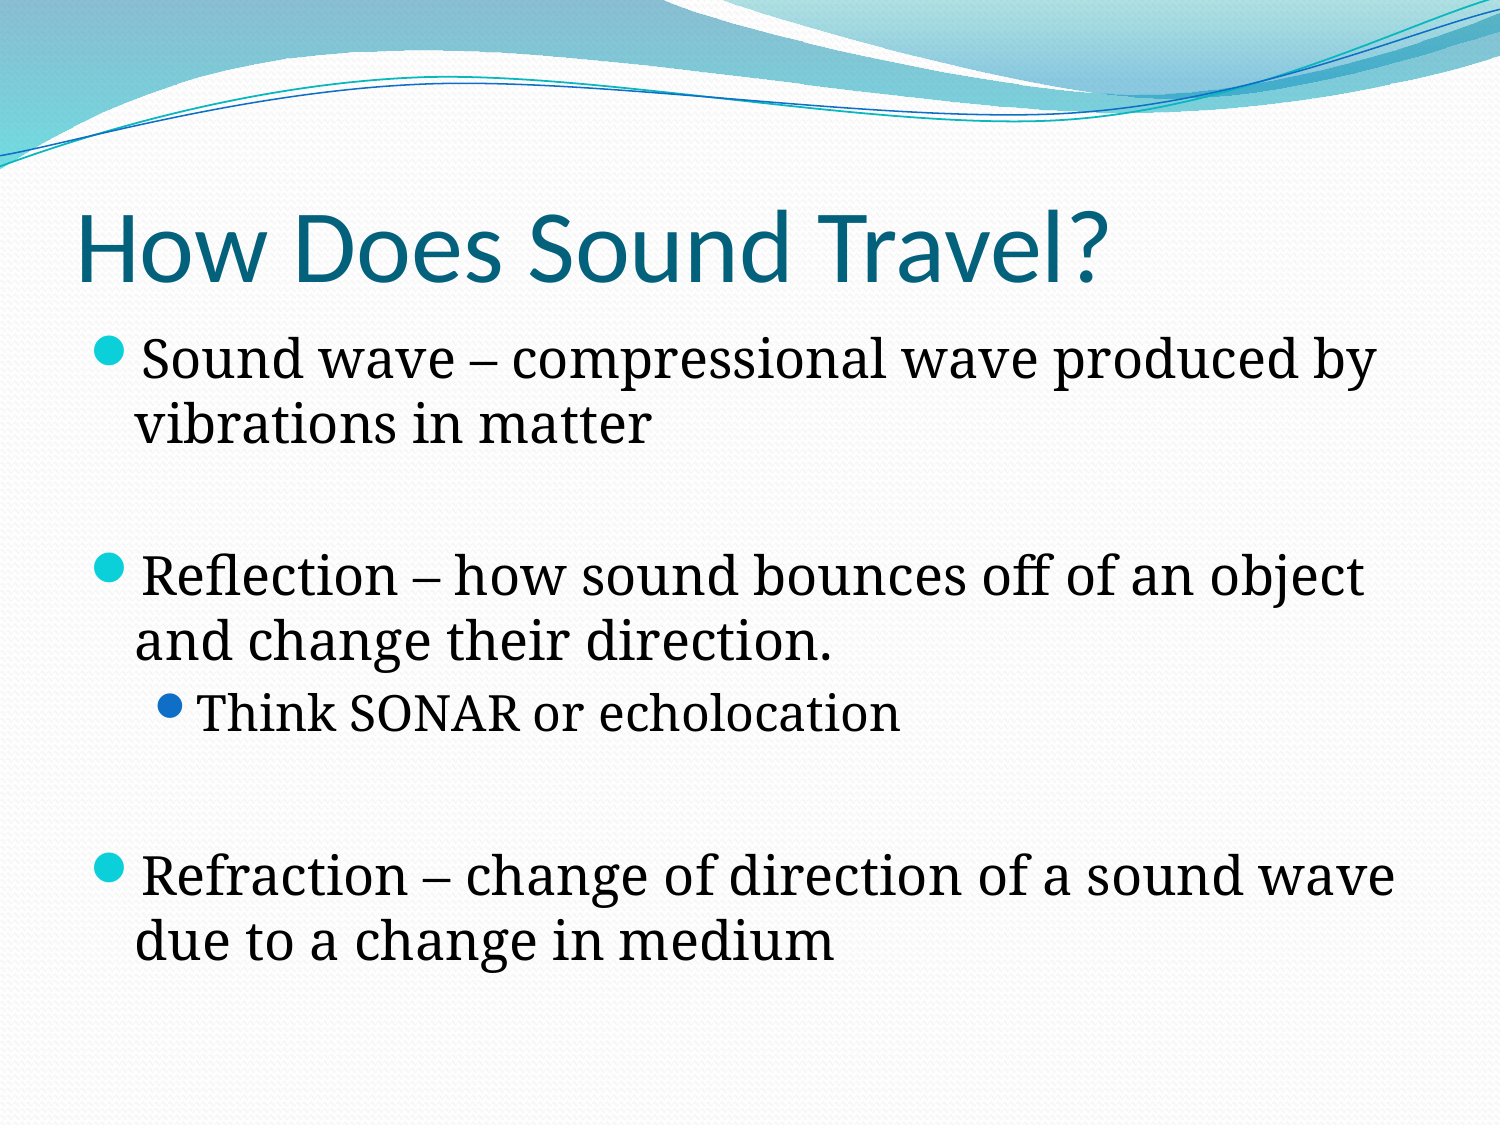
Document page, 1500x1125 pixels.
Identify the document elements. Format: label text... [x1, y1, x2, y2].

title How Does Sound Travel? [75, 115, 1425, 303]
list Sound wave – compressional wave produced by vibrations in matter Reflection – how sound bounces off of an object and change their direction. Think SONAR or echolocation Refraction – change of direction of a sound wave due to a change in medium [75, 317, 1425, 1038]
